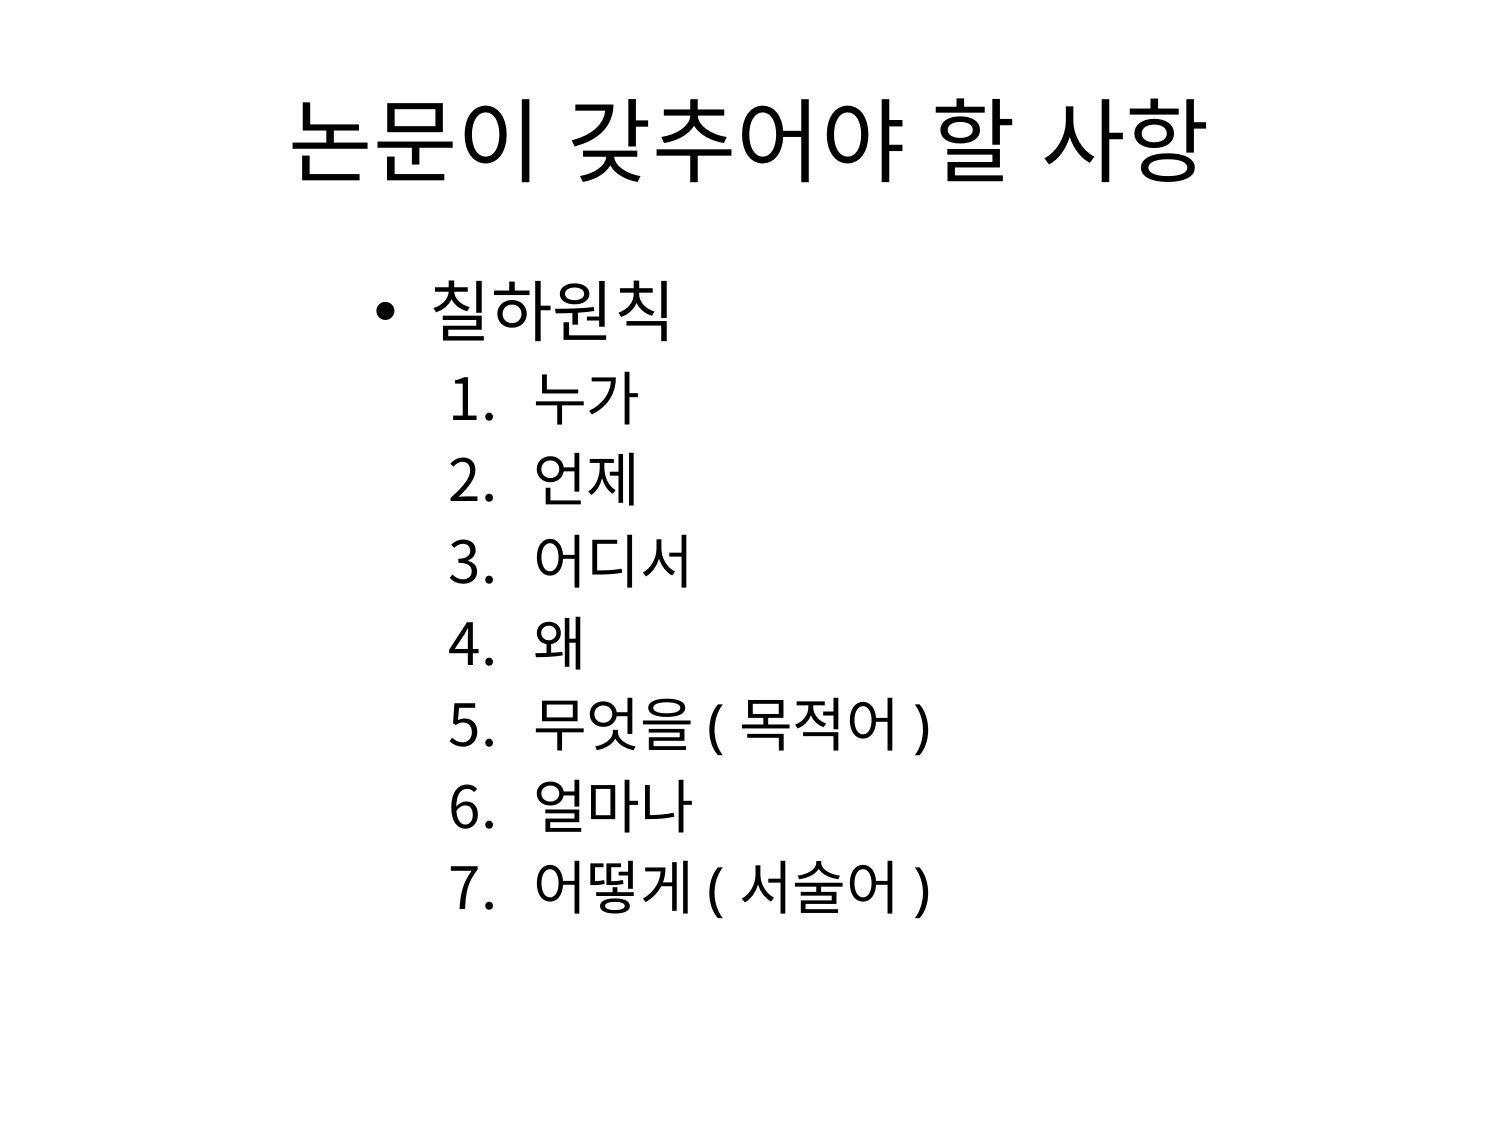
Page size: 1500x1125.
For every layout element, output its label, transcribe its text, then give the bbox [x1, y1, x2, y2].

title 논문이 갖추어야 할 사항 [75, 45, 1425, 233]
list 칠하원칙 누가 언제 어디서 왜 무엇을(목적어) 얼마나 어떻게(서술어) [358, 262, 1140, 1005]
